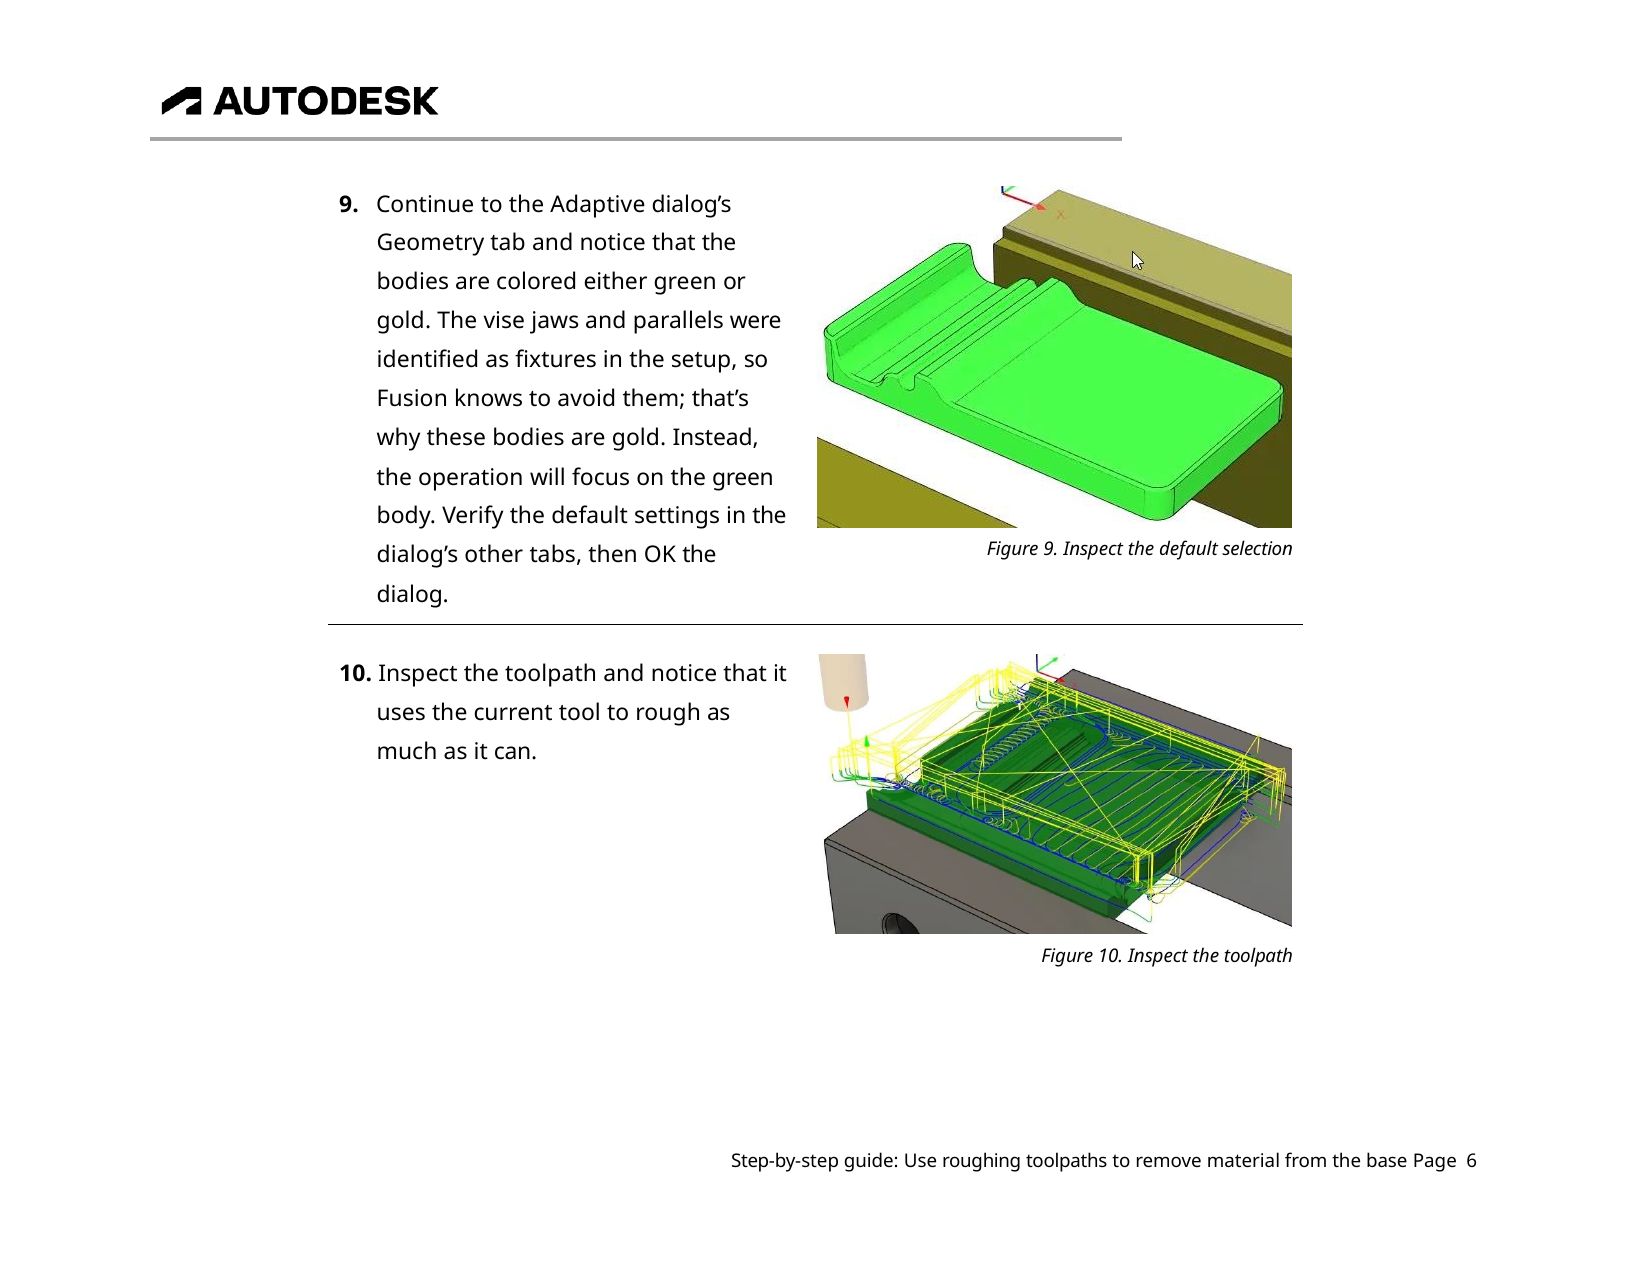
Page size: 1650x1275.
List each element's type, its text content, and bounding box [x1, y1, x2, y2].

picture [817, 654, 1293, 934]
table_header Figure 9. Inspect the default selection [806, 187, 1303, 624]
slide_number Step-by-step guide: Use roughing toolpaths to remove material from the base Page 10 [729, 1145, 1509, 1275]
table_cell Figure 10. Inspect the toolpath [806, 625, 1303, 979]
table_cell 10. Inspect the toolpath and notice that it uses the current tool to rough as much as it can. [328, 625, 806, 979]
picture [817, 186, 1293, 528]
picture [161, 86, 439, 115]
table_header 9. Continue to the Adaptive dialog’s Geometry tab and notice that the bodies are colored either green or gold. The vise jaws and parallels were identified as fixtures in the setup, so Fusion knows to avoid them; that’s why these bodies are gold. Instead, the operation will focus on the green body. Verify the default settings in the dialog’s other tabs, then OK the dialog. [328, 187, 806, 624]
